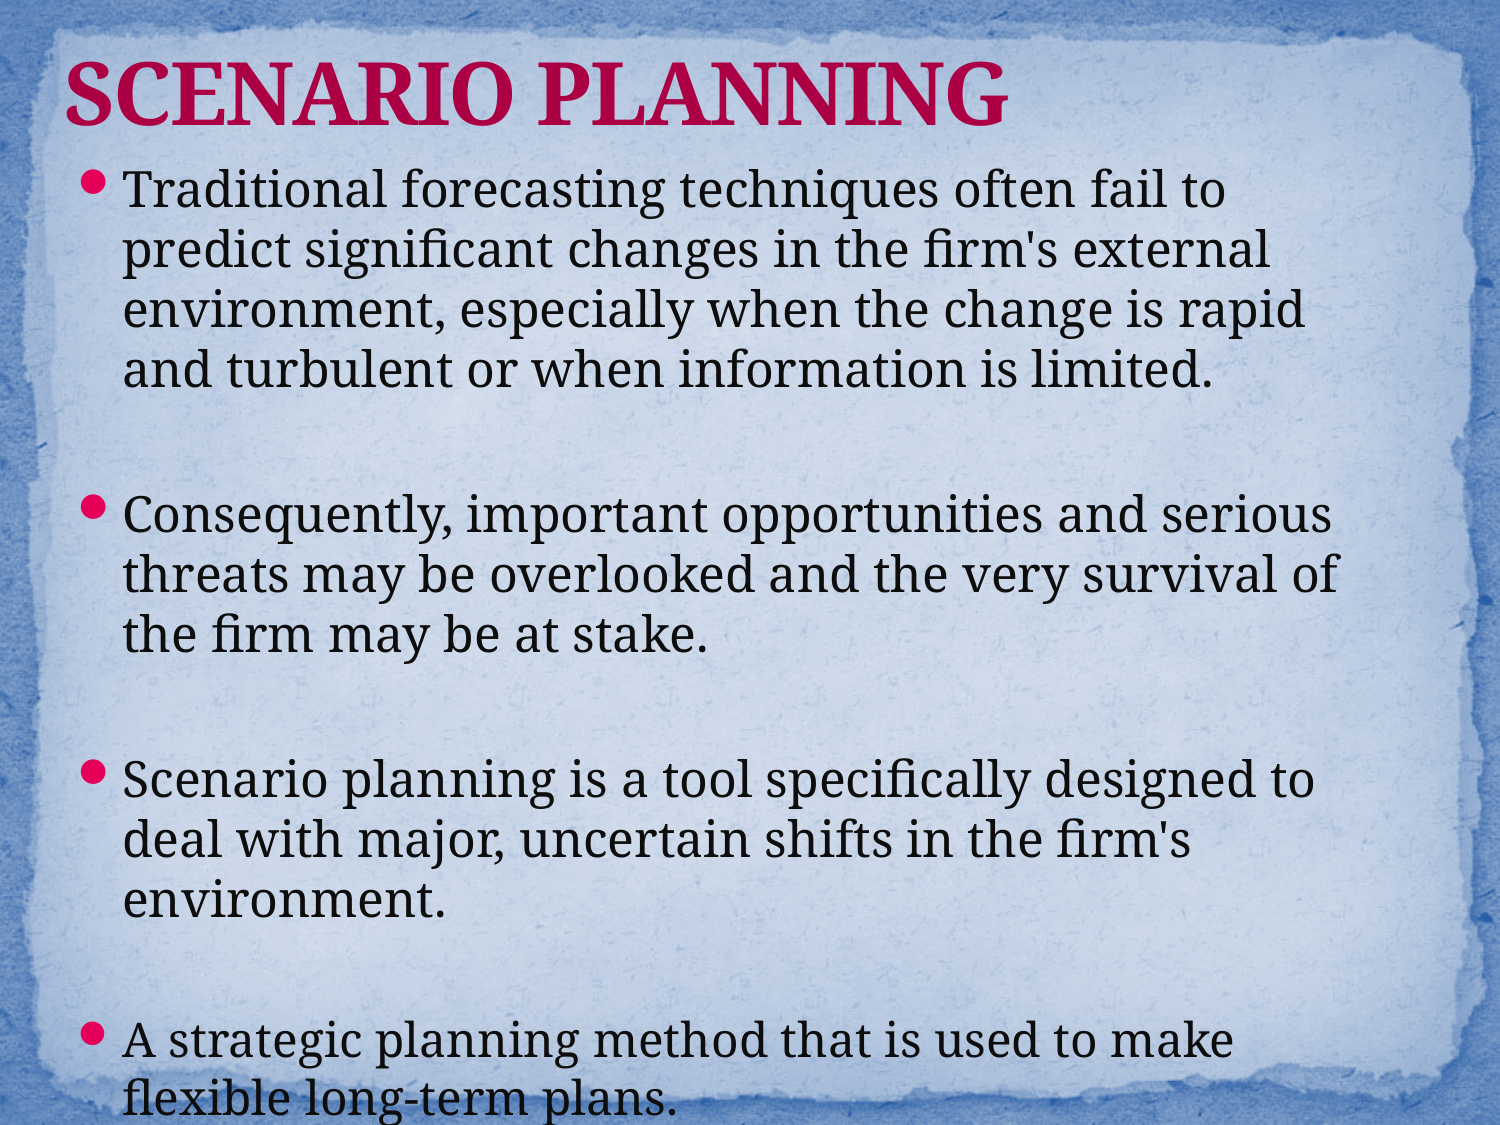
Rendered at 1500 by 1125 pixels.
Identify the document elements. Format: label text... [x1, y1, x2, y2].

title SCENARIO PLANNING [49, 0, 1400, 150]
list Traditional forecasting techniques often fail to predict significant changes in the firm's external environment, especially when the change is rapid and turbulent or when information is limited. Consequently, important opportunities and serious threats may be overlooked and the very survival of the firm may be at stake. Scenario planning is a tool specifically designed to deal with major, uncertain shifts in the firm's environment. A strategic planning method that is used to make flexible long-term plans. [62, 149, 1425, 900]
